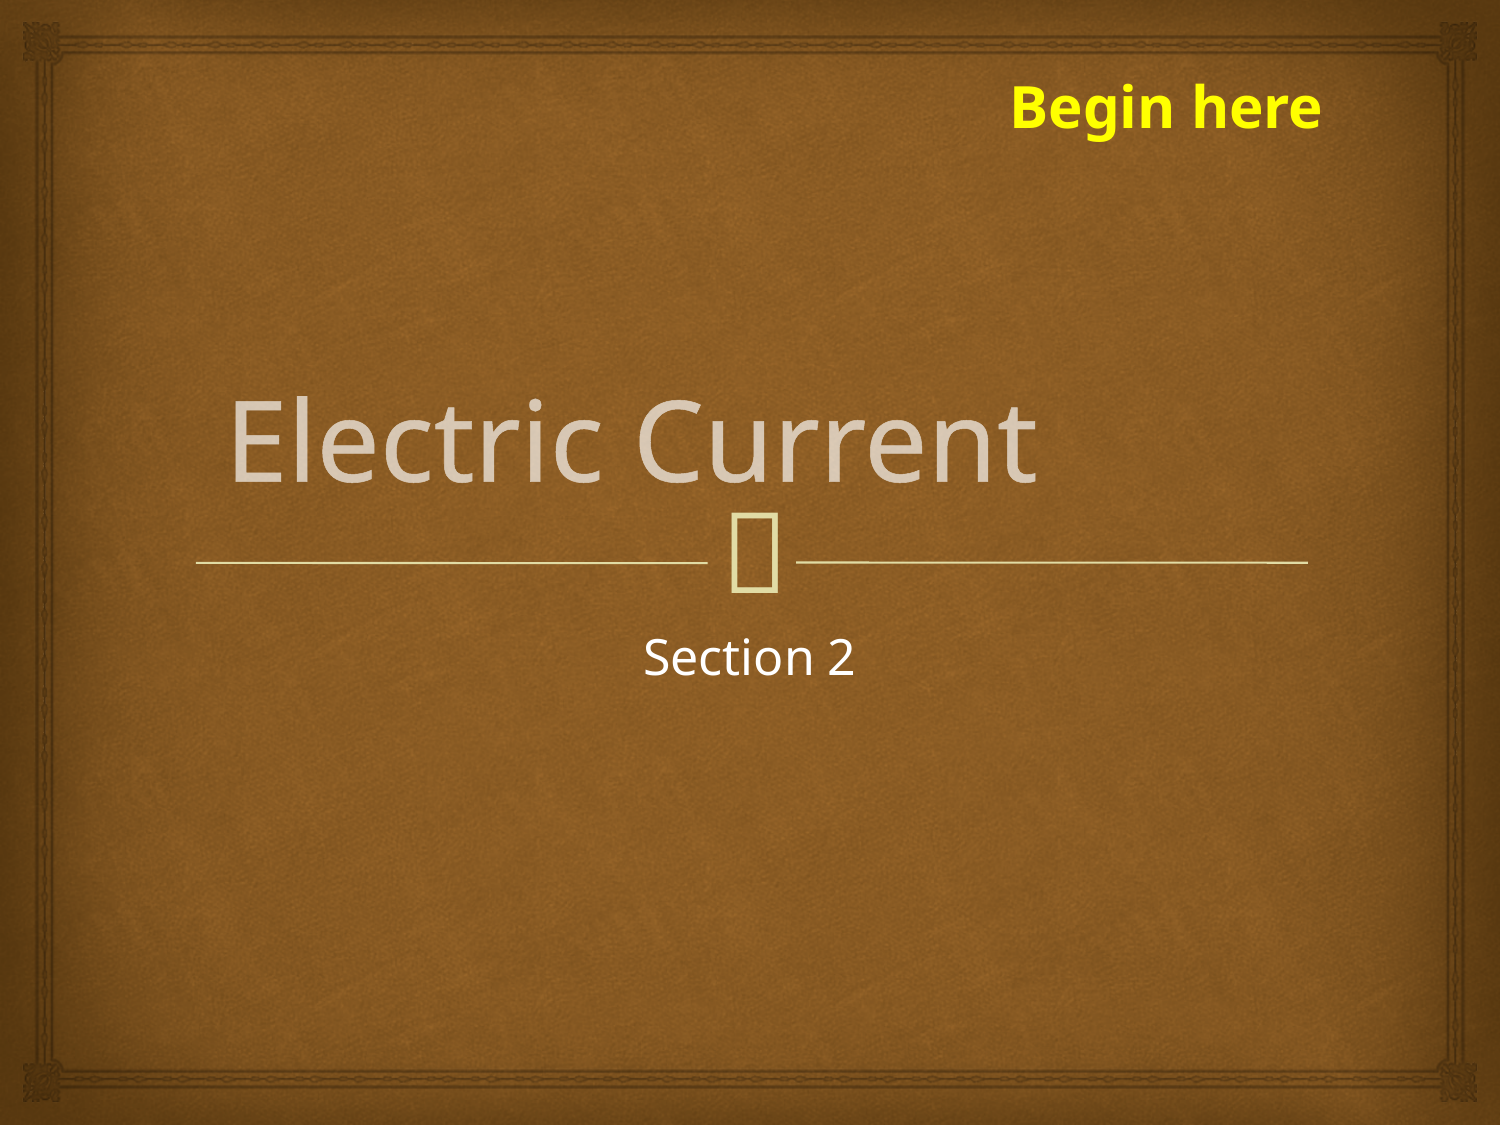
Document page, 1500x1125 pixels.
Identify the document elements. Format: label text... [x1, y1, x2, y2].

picture [0, 0, 1500, 1125]
title Electric Current [194, 227, 1306, 512]
subtitle Section 2 [225, 618, 1275, 906]
text_box Begin here [994, 63, 1386, 148]
